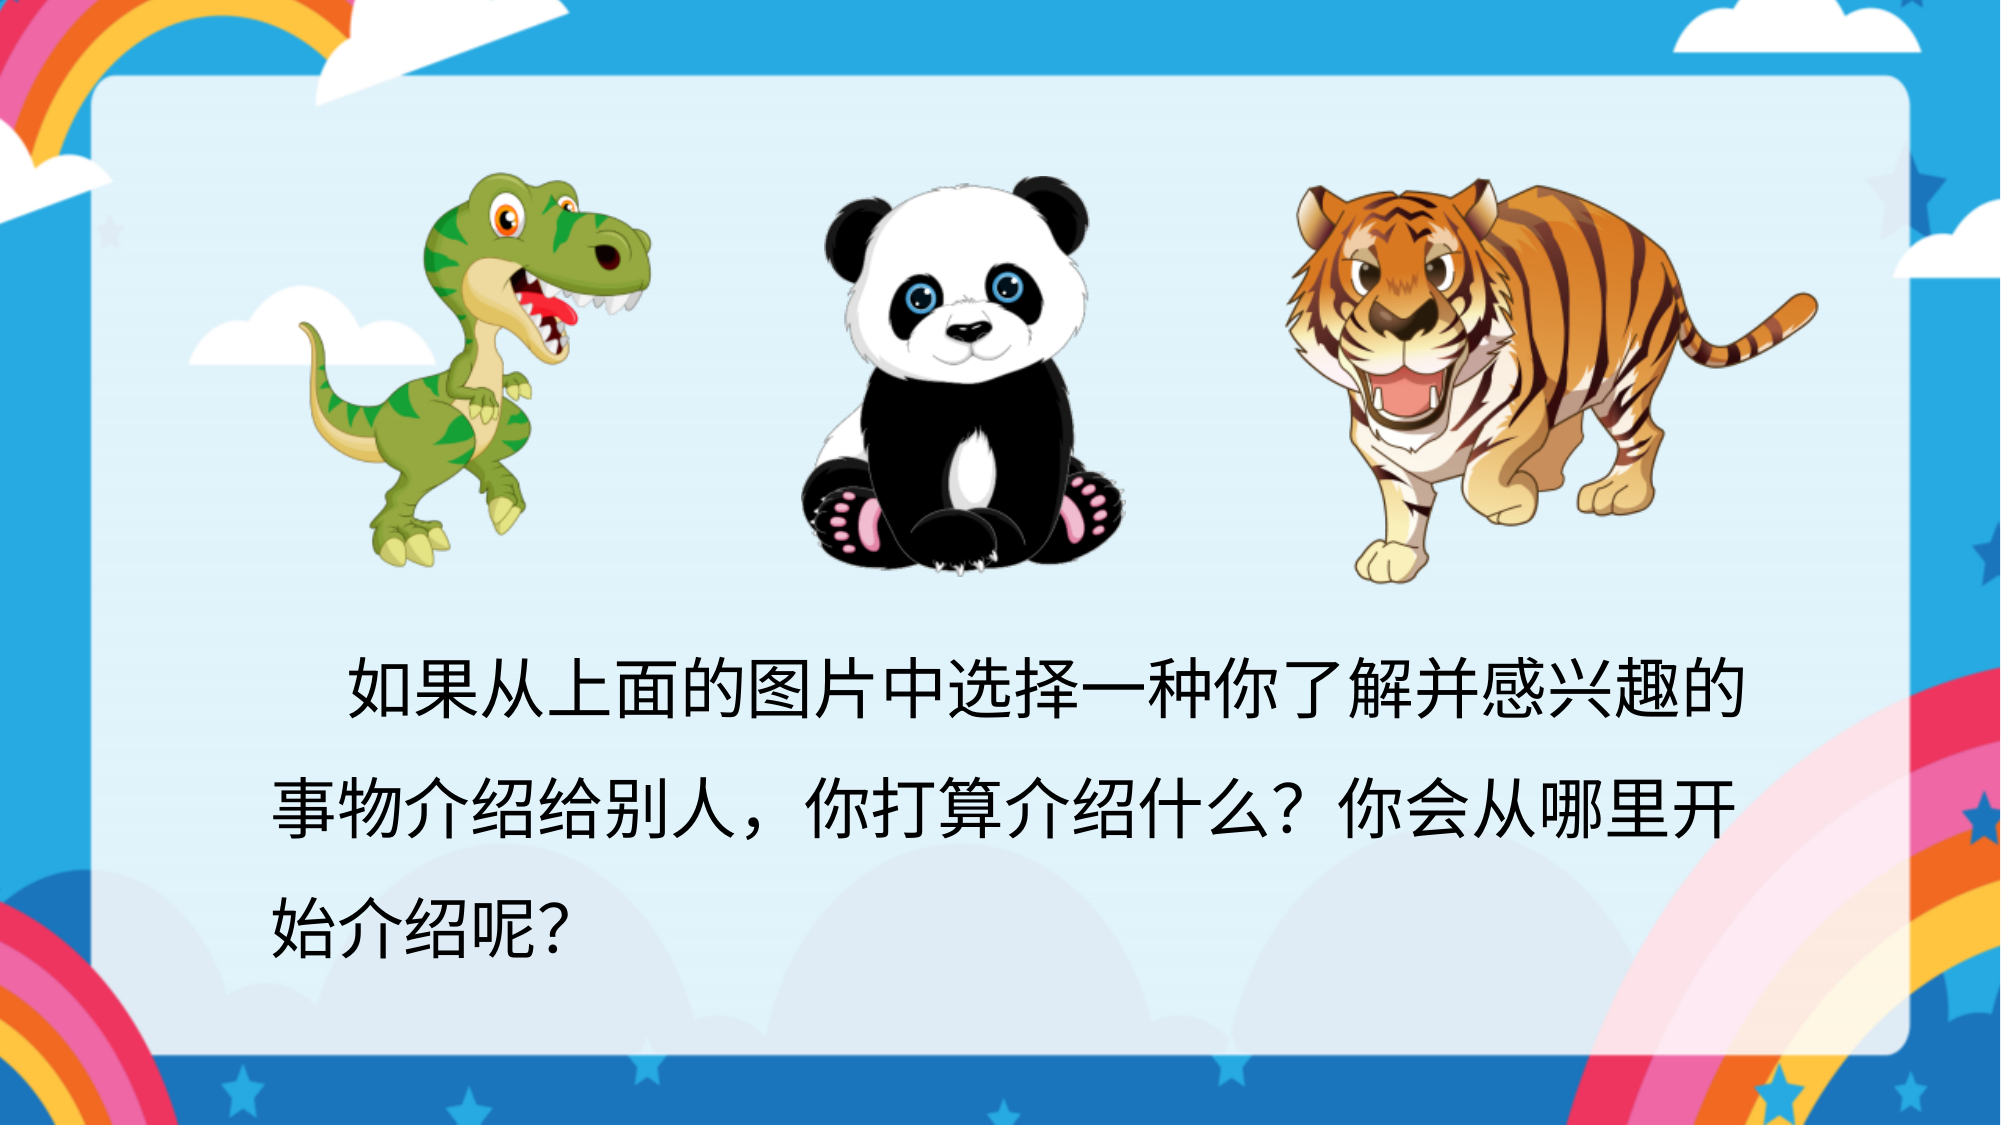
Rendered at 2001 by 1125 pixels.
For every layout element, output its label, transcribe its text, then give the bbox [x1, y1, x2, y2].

picture [0, 0, 2001, 1125]
text_box 如果从上面的图片中选择一种你了解并感兴趣的事物介绍给别人，你打算介绍什么？你会从哪里开始介绍呢？ [255, 599, 1808, 975]
